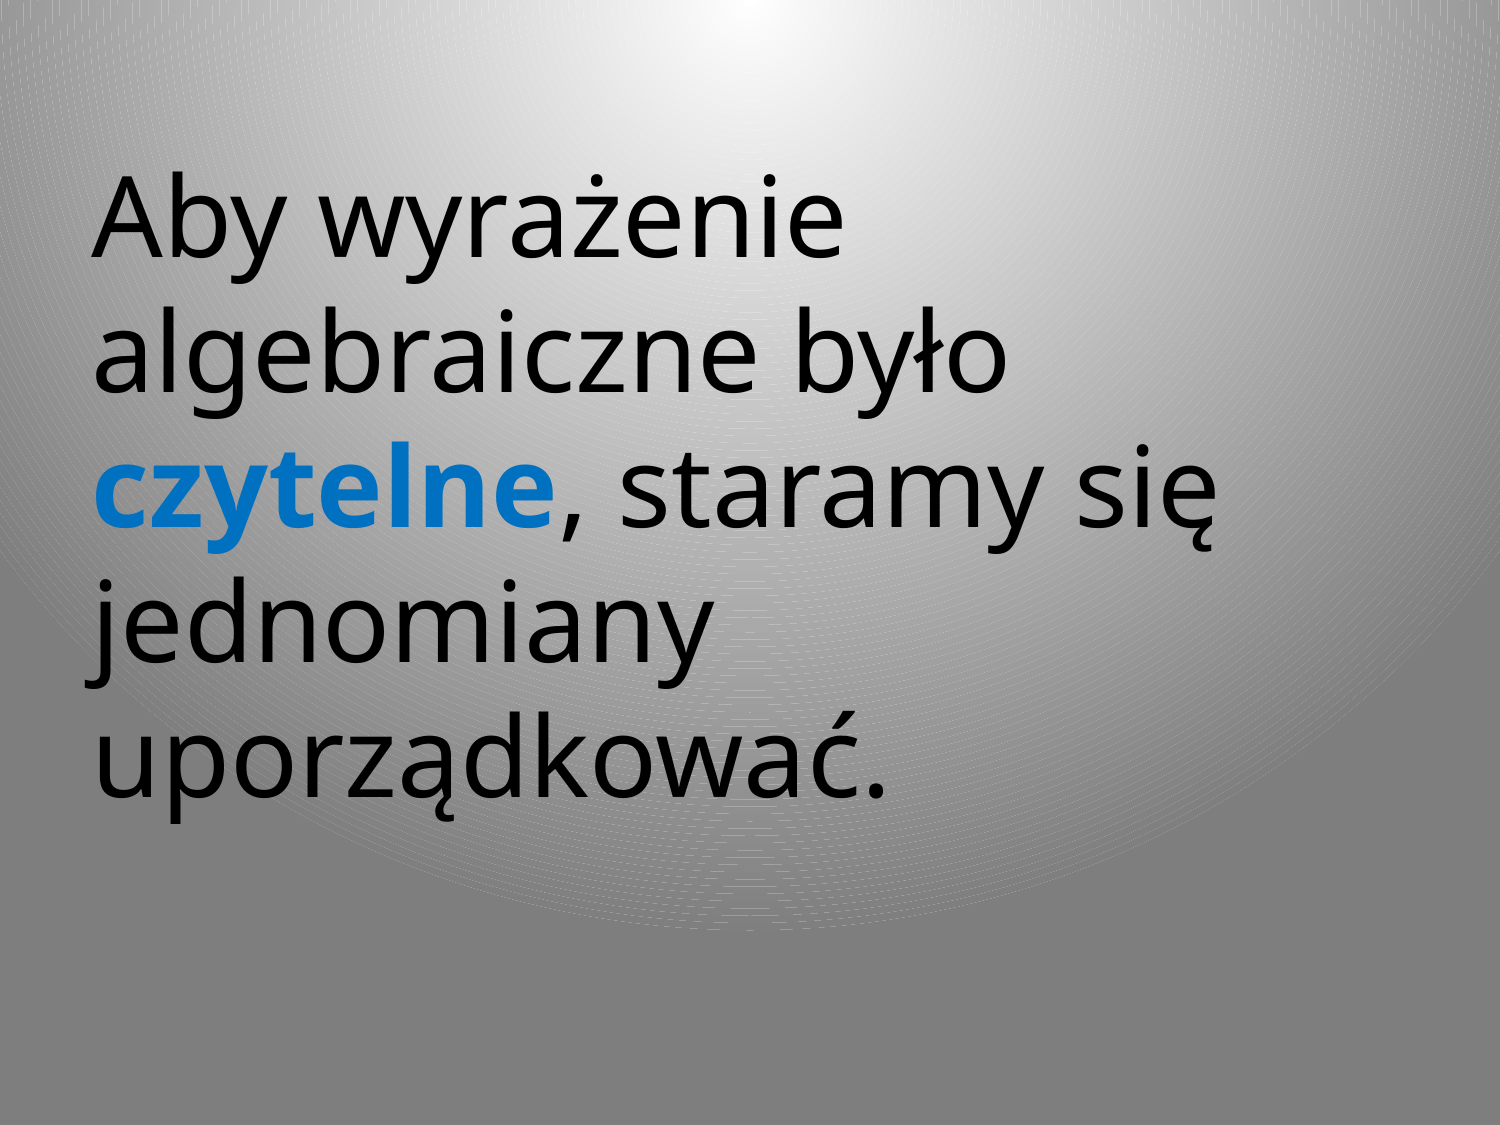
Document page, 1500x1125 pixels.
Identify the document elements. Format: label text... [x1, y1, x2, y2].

list Aby wyrażenie algebraiczne było czytelne, staramy się jednomiany uporządkować. [76, 137, 1427, 880]
